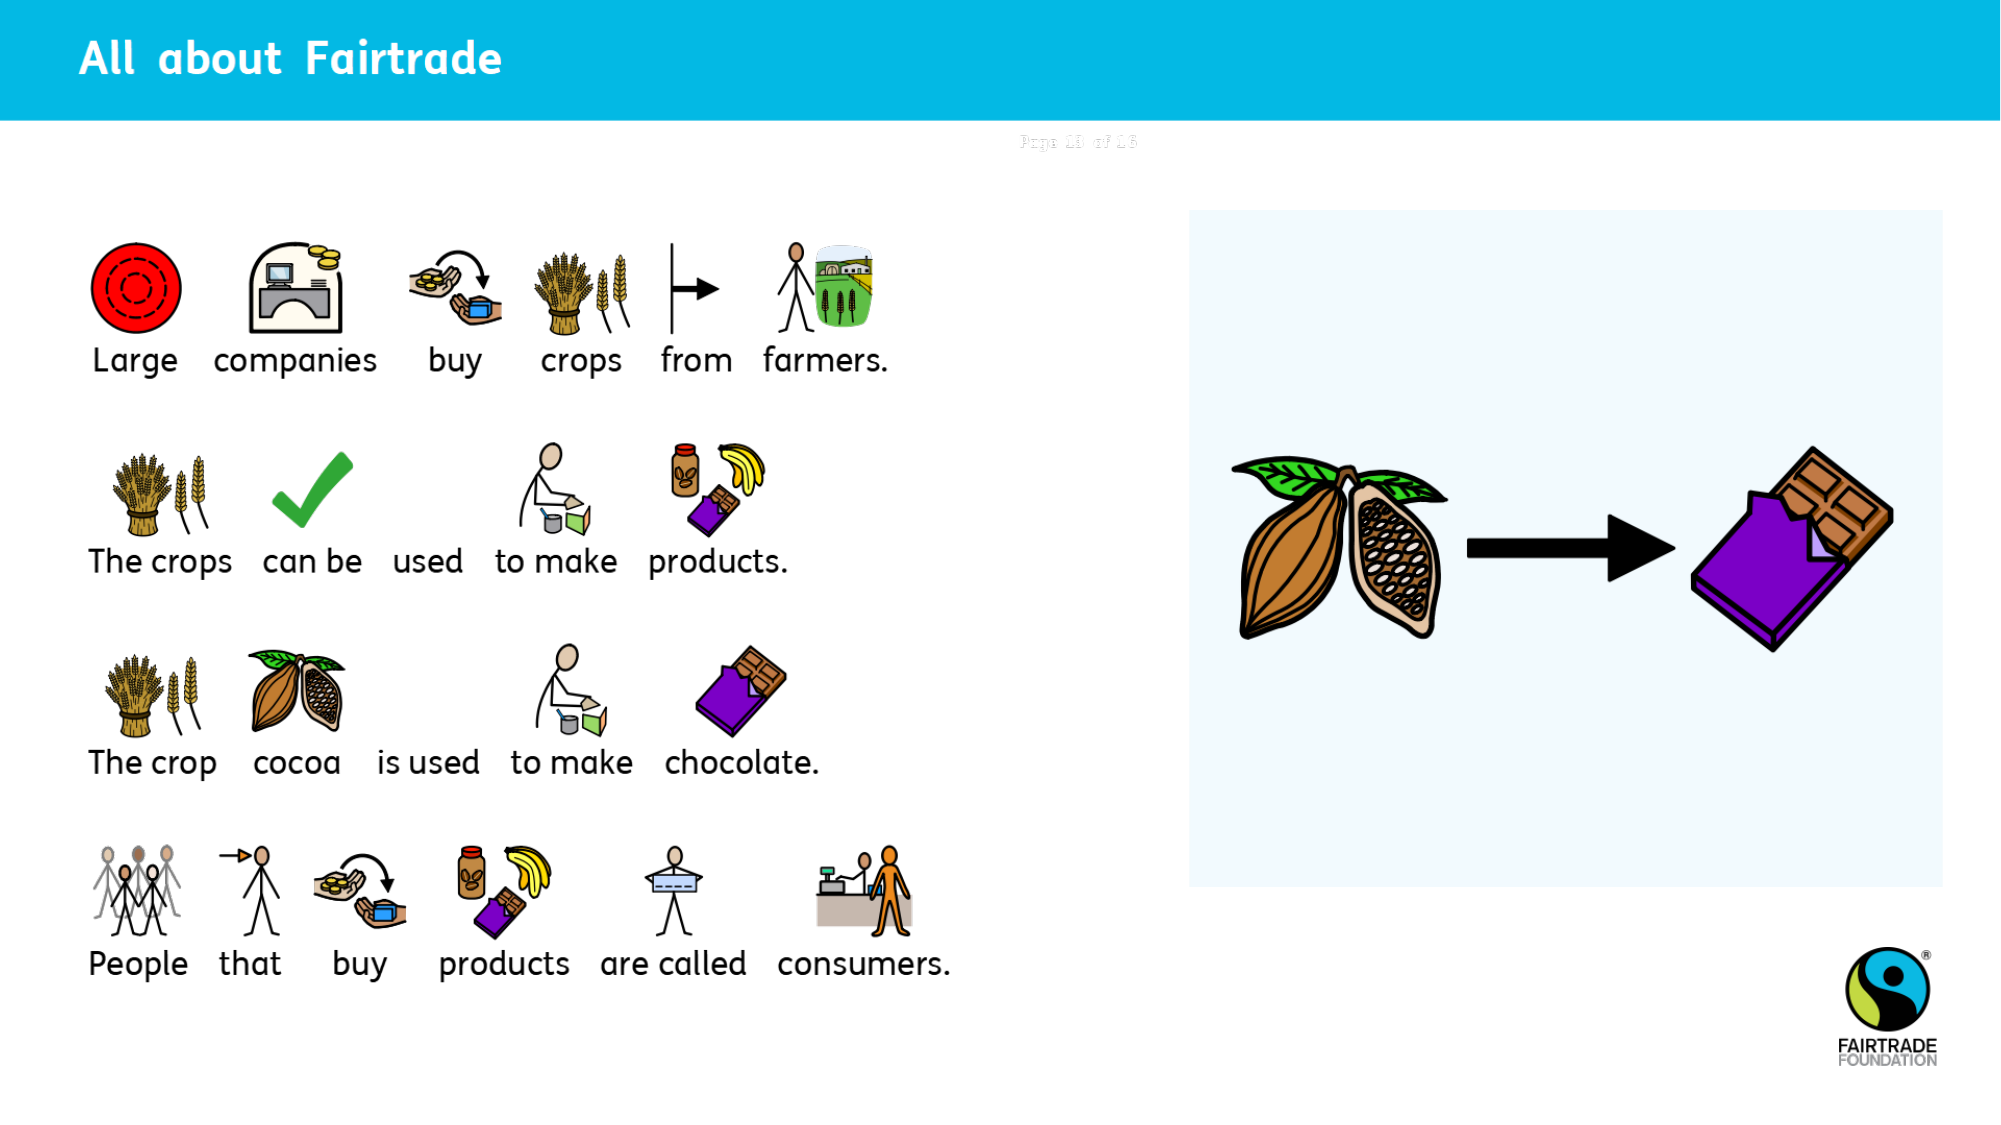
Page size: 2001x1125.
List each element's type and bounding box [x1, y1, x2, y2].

picture [264, 43, 281, 74]
picture [425, 51, 446, 74]
picture [360, 51, 366, 74]
picture [360, 39, 367, 45]
picture [111, 40, 120, 74]
picture [188, 40, 235, 74]
picture [239, 51, 261, 74]
picture [308, 41, 328, 74]
picture [896, 121, 1149, 178]
picture [58, 210, 1943, 1049]
picture [331, 51, 353, 74]
picture [371, 43, 404, 74]
picture [1839, 947, 1938, 1066]
picture [479, 51, 501, 74]
picture [80, 41, 108, 74]
picture [125, 40, 134, 74]
picture [408, 51, 422, 74]
picture [452, 40, 475, 74]
picture [159, 51, 181, 74]
